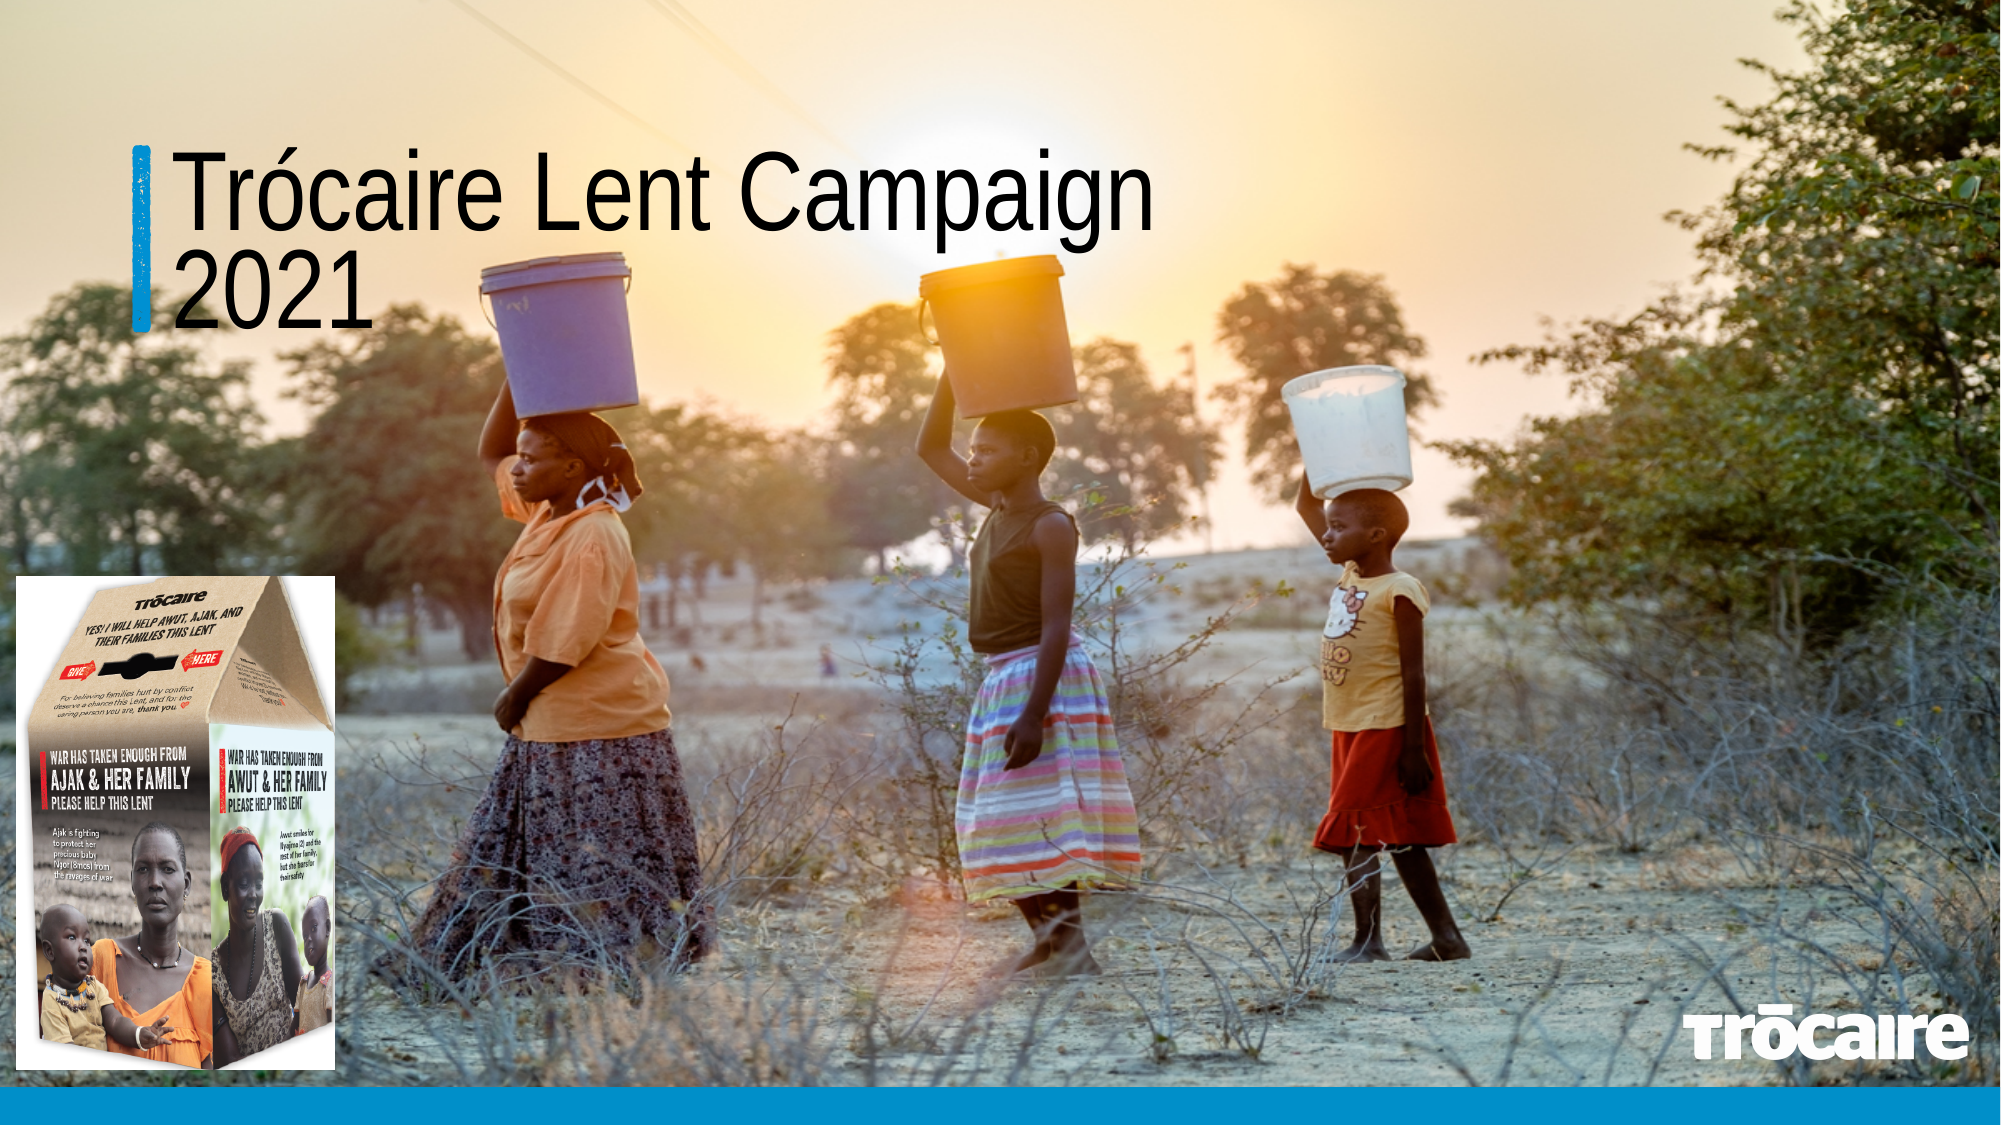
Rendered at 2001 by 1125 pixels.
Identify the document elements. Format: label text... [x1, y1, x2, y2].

title Trócaire Lent Campaign 2021 [156, 144, 1239, 362]
picture [0, 0, 2001, 1086]
